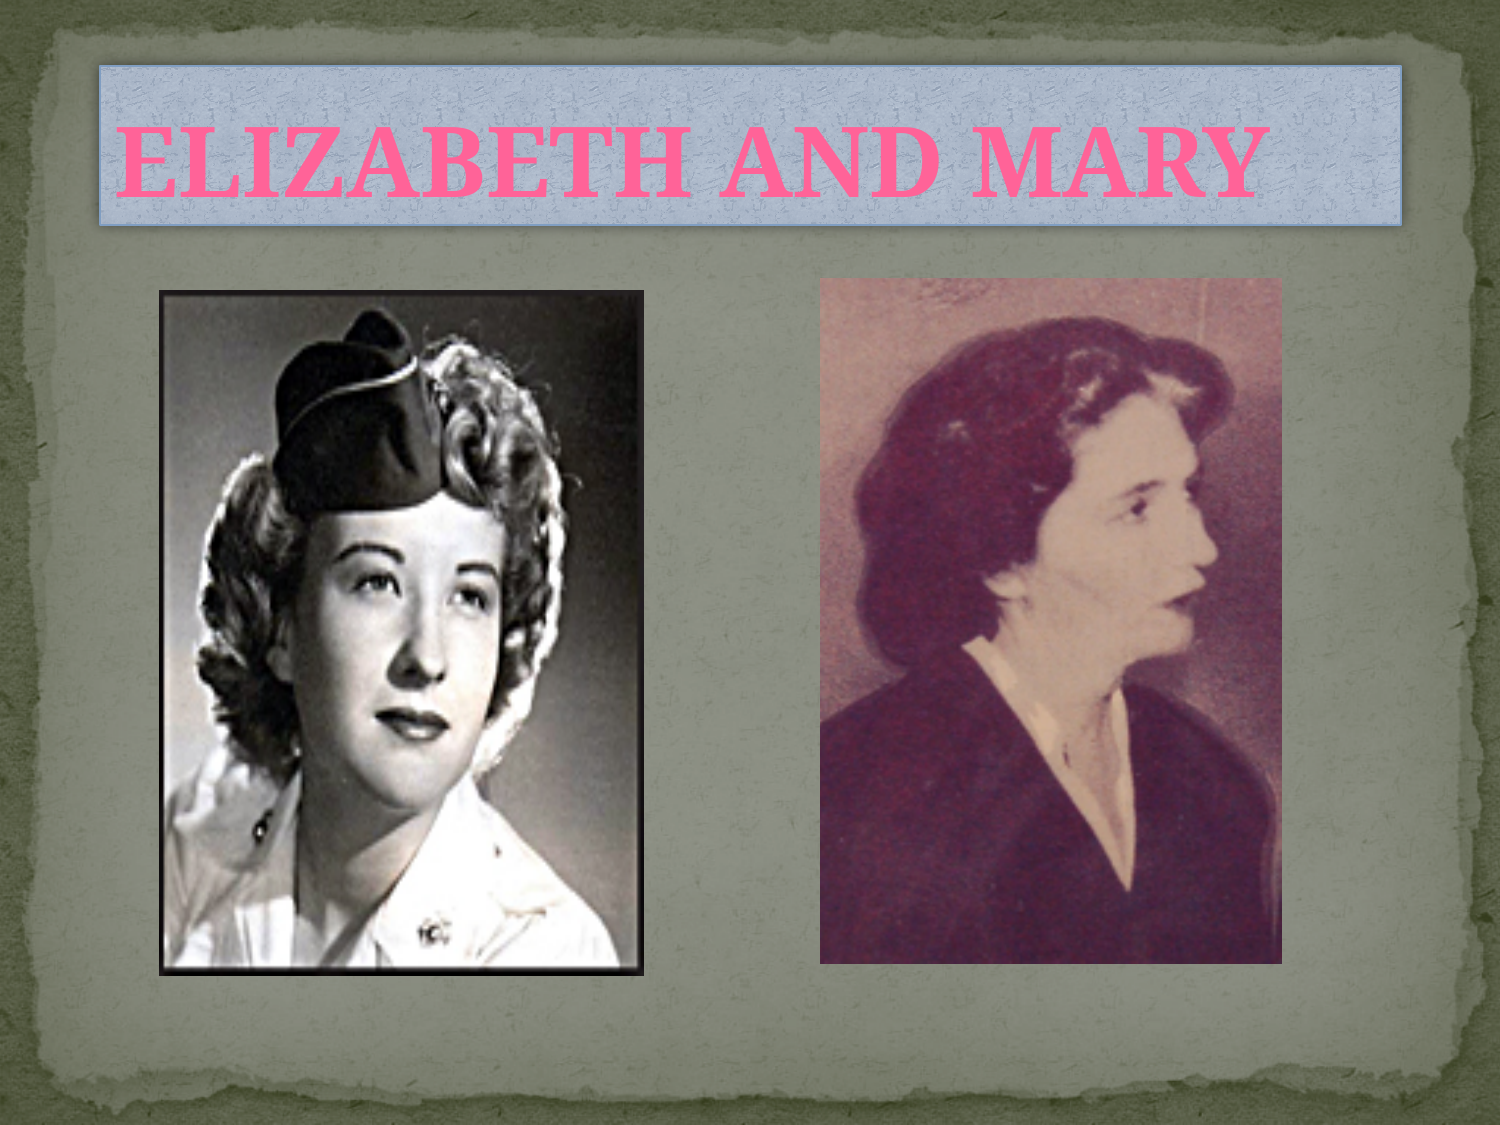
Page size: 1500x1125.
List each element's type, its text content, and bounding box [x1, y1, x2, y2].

picture [159, 290, 644, 976]
picture [820, 278, 1282, 964]
title ELIZABETH AND MARY [99, 65, 1402, 226]
